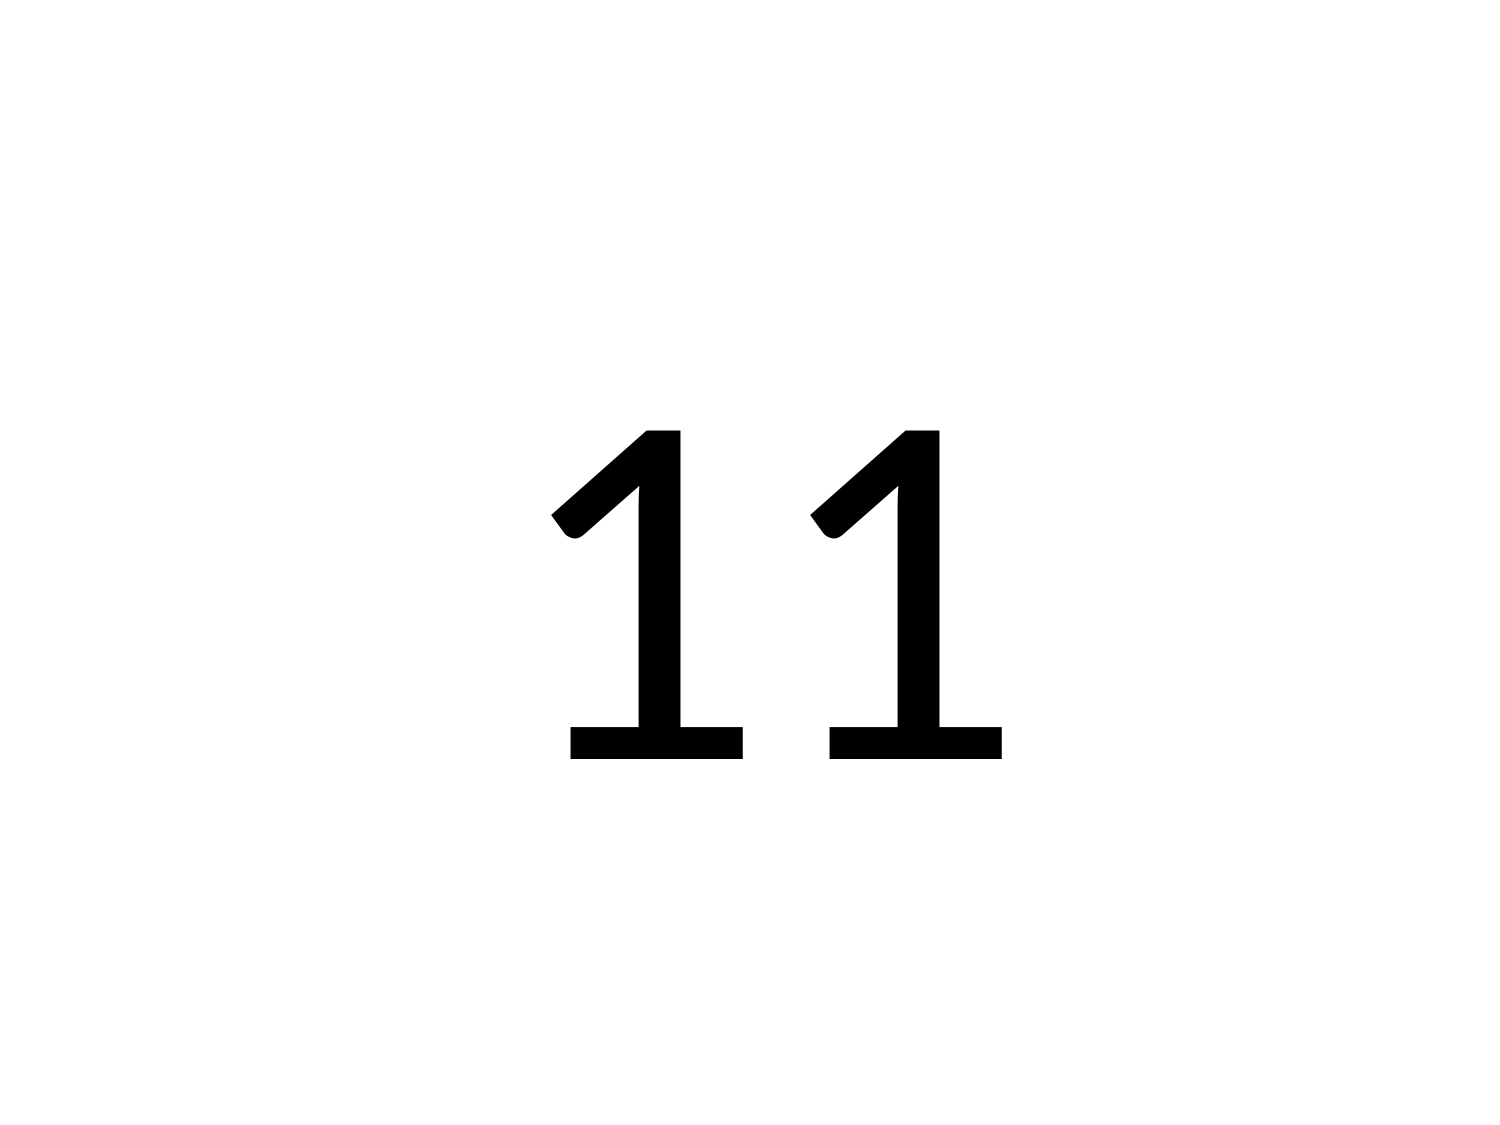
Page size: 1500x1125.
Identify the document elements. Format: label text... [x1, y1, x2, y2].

text_box 11 [411, 241, 1123, 1109]
